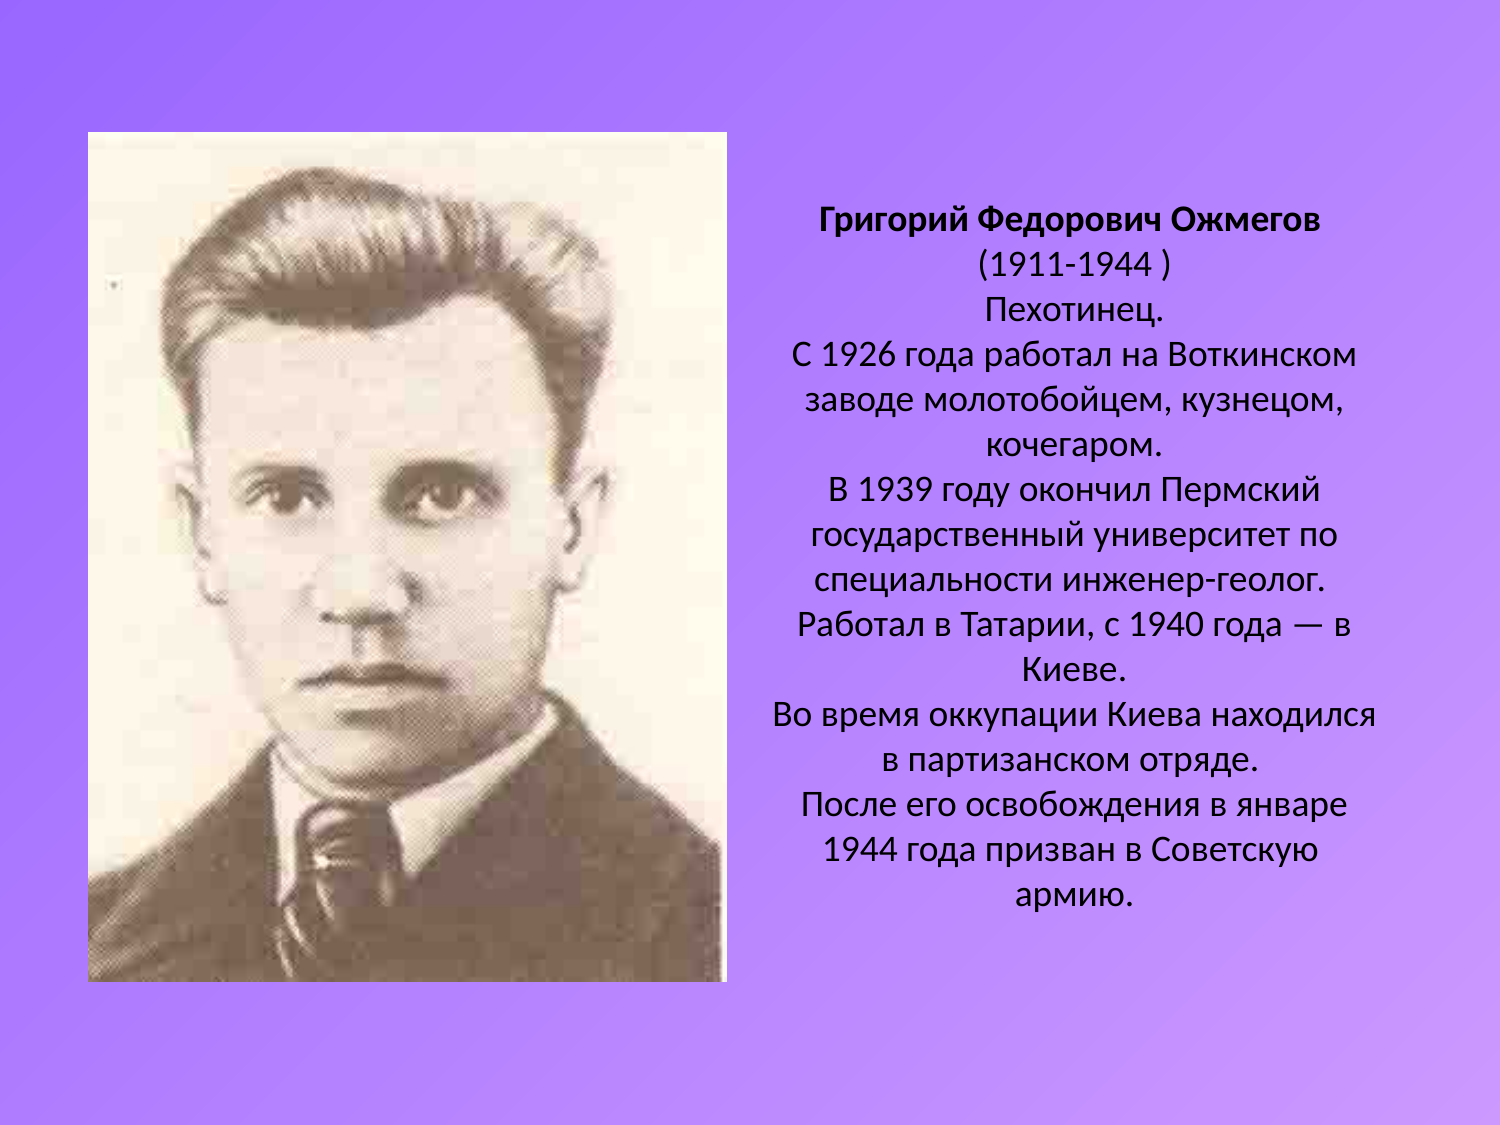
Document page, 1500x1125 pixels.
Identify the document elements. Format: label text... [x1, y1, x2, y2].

text_box Григорий Федорович Ожмегов (1911-1944 ) Пехотинец. С 1926 года работал на Воткинском заводе молотобойцем, кузнецом, кочегаром. В 1939 году окончил Пермский государственный университет по специальности инженер-геолог. Работал в Татарии, с 1940 года — в Киеве. Во время оккупации Киева находился в партизанском отряде. После его освобождения в январе 1944 года призван в Советскую армию. [749, 186, 1400, 922]
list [88, 132, 727, 982]
